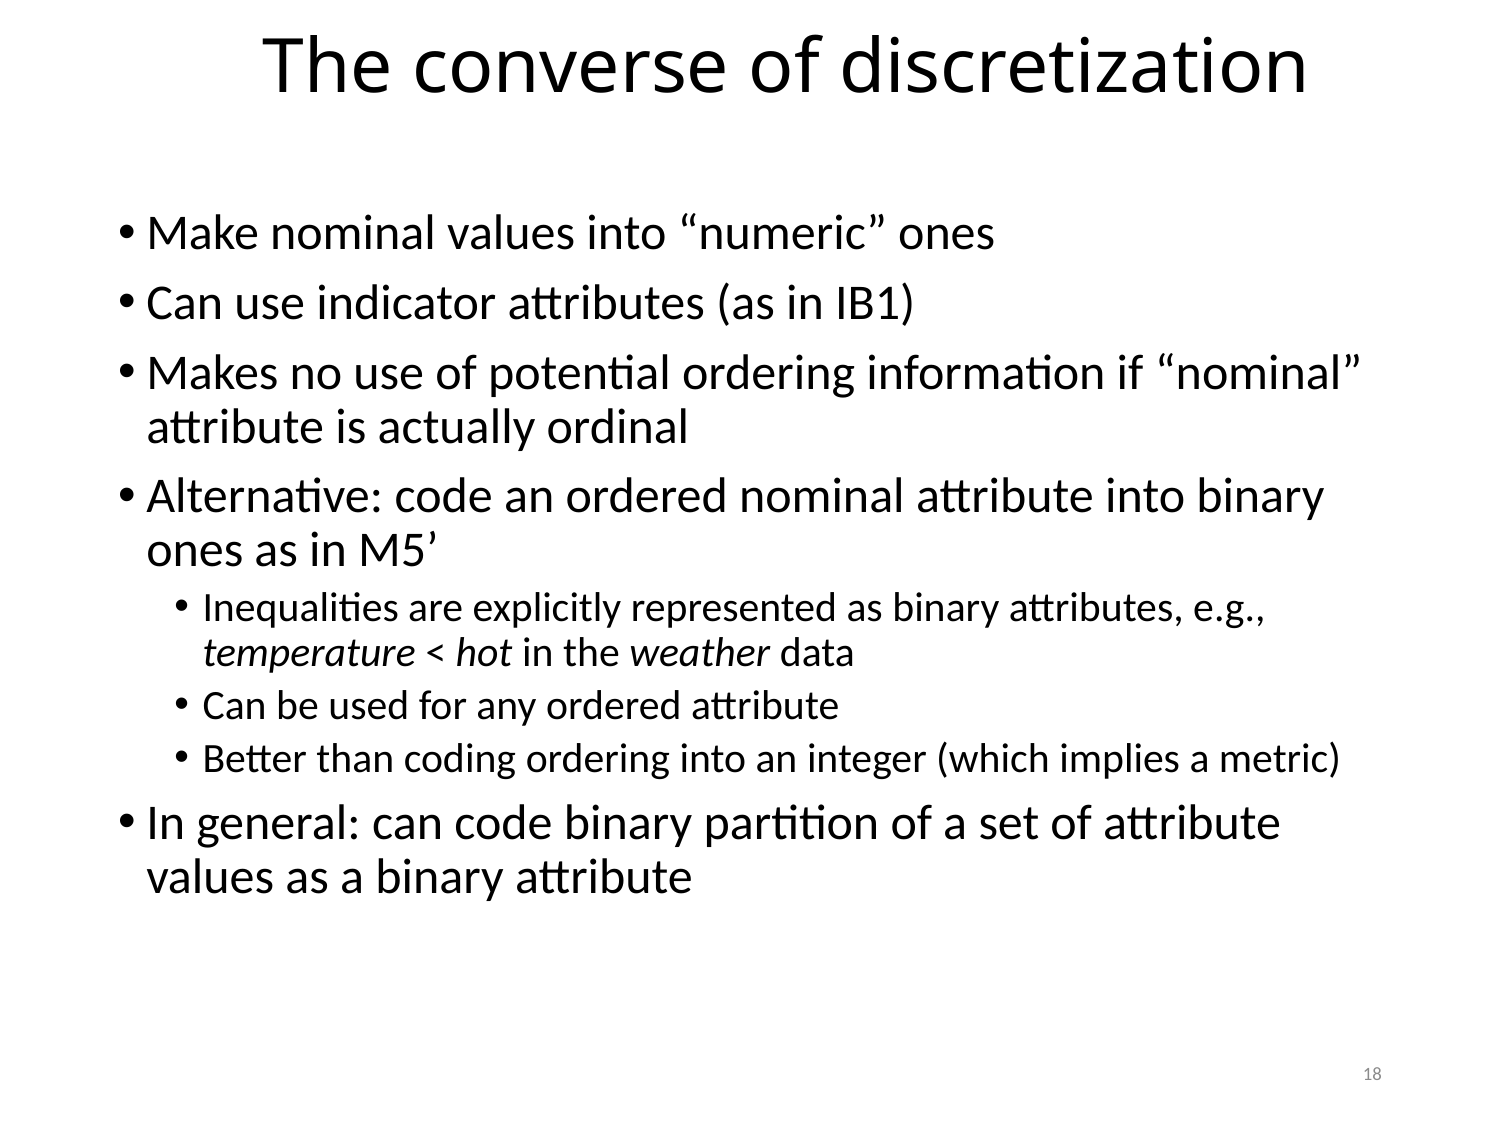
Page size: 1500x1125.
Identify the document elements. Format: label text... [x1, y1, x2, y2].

title The converse of discretization [247, 10, 1397, 126]
list Make nominal values into “numeric” ones Can use indicator attributes (as in IB1) Makes no use of potential ordering information if “nominal” attribute is actually ordinal Alternative: code an ordered nominal attribute into binary ones as in M5’ Inequalities are explicitly represented as binary attributes, e.g., temperature < hot in the weather data Can be used for any ordered attribute Better than coding ordering into an integer (which implies a metric) In general: can code binary partition of a set of attribute values as a binary attribute [103, 199, 1397, 1014]
slide_number 18 [1059, 1042, 1397, 1103]
